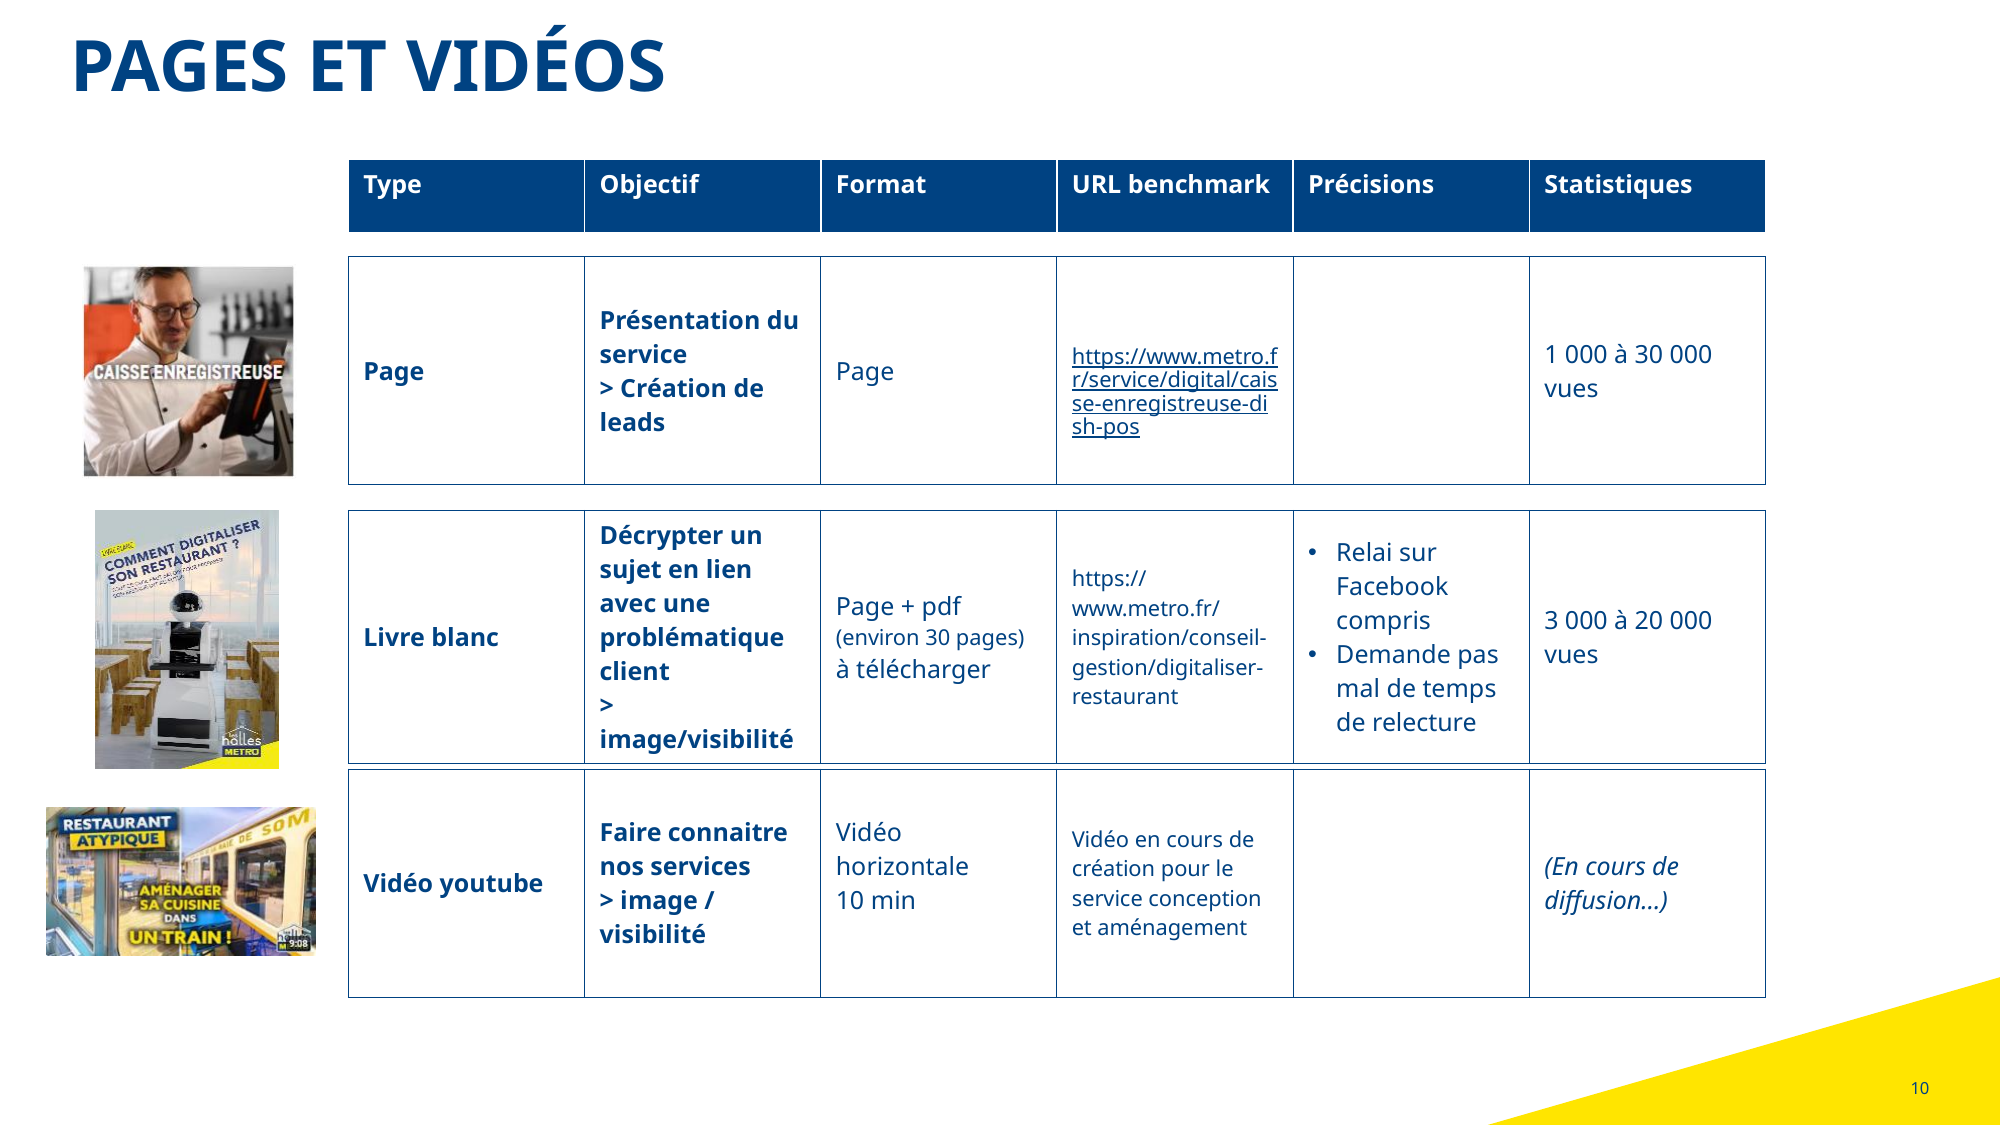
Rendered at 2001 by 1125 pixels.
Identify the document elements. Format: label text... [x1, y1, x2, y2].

slide_number 10 [1860, 1077, 1930, 1103]
table_header (En cours de diffusion…) [1530, 770, 1765, 997]
table_header Faire connaitre nos services > image / visibilité [585, 770, 820, 997]
table_header 3 000 à 20 000 vues [1530, 511, 1765, 763]
table_header Page [821, 257, 1056, 484]
table_header Statistiques [1530, 160, 1765, 232]
table_header Livre blanc [349, 511, 584, 763]
table_header 1 000 à 30 000 vues [1530, 257, 1765, 484]
table_header Présentation du service > Création de leads [585, 257, 820, 484]
table_header Page [349, 257, 584, 484]
table_header Objectif [585, 160, 820, 232]
table_header https://www.metro.fr/inspiration/conseil-gestion/digitaliser-restaurant [1057, 511, 1293, 763]
table_header [1294, 770, 1529, 997]
picture [46, 807, 316, 956]
table_header Type [349, 160, 584, 232]
table_header Précisions [1294, 160, 1529, 232]
table_header https://www.metro.fr/service/digital/caisse-enregistreuse-dish-pos [1057, 257, 1293, 484]
table_header Vidéo en cours de création pour le service conception et aménagement [1057, 770, 1293, 997]
table_header [1294, 257, 1529, 484]
table_header Vidéo horizontale 10 min [821, 770, 1056, 997]
picture [95, 510, 279, 769]
table_header Format [822, 160, 1056, 232]
table_header Relai sur Facebook compris Demande pas mal de temps de relecture [1294, 511, 1529, 763]
table_header Page + pdf (environ 30 pages) à télécharger [821, 511, 1056, 763]
table_header Décrypter un sujet en lien avec une problématique client > image/visibilité [585, 511, 820, 763]
table_header Vidéo youtube [349, 770, 584, 997]
picture [82, 264, 297, 479]
title Pages et vidéos [70, 30, 1929, 186]
table_header URL benchmark [1058, 160, 1292, 232]
